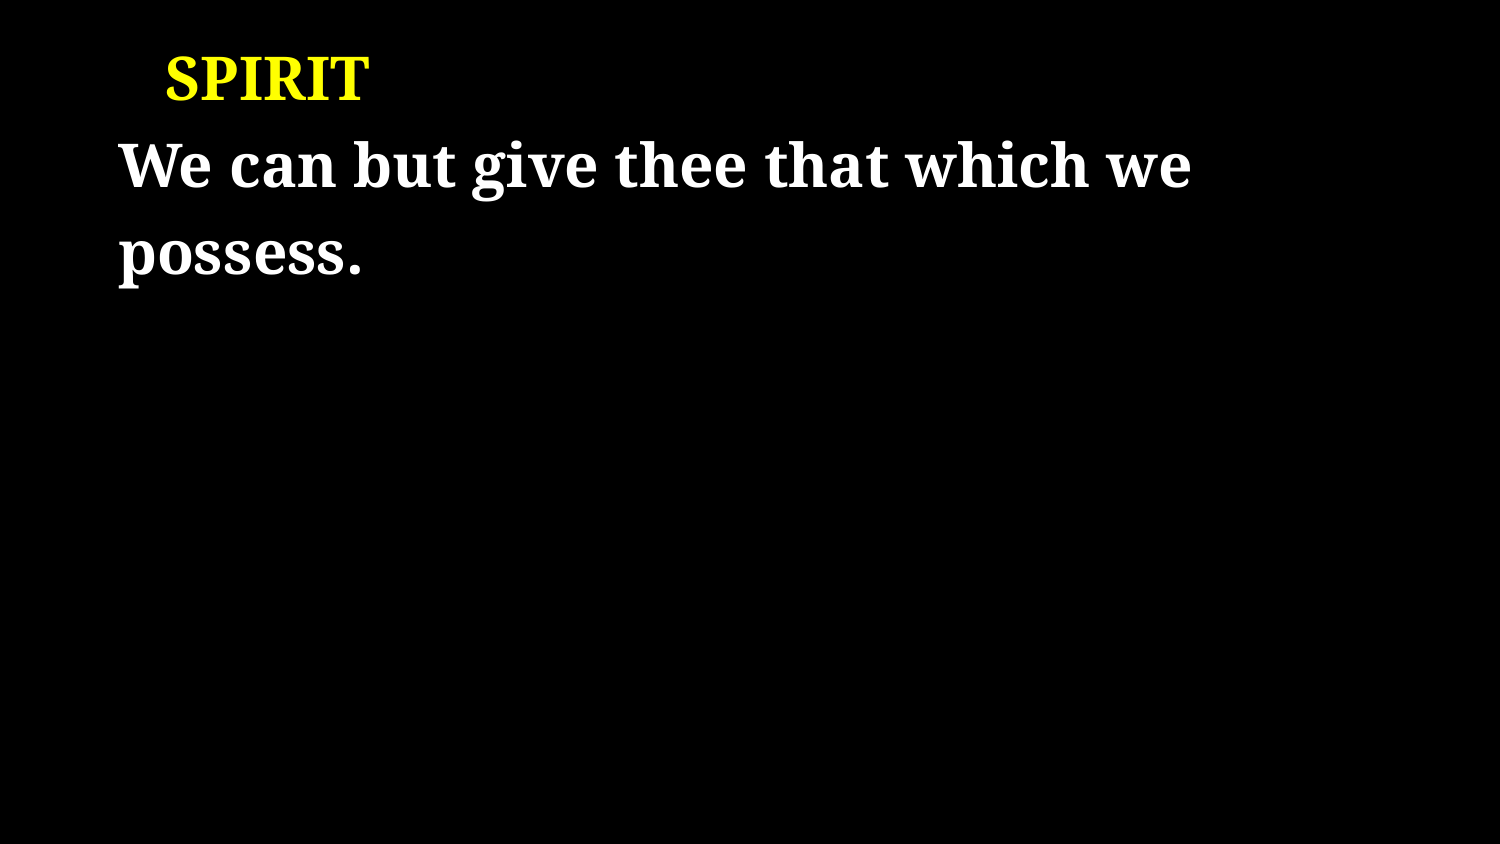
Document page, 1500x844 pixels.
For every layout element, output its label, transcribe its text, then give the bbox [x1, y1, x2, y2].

title SPIRIT We can but give thee that which we possess. [103, 17, 1397, 299]
